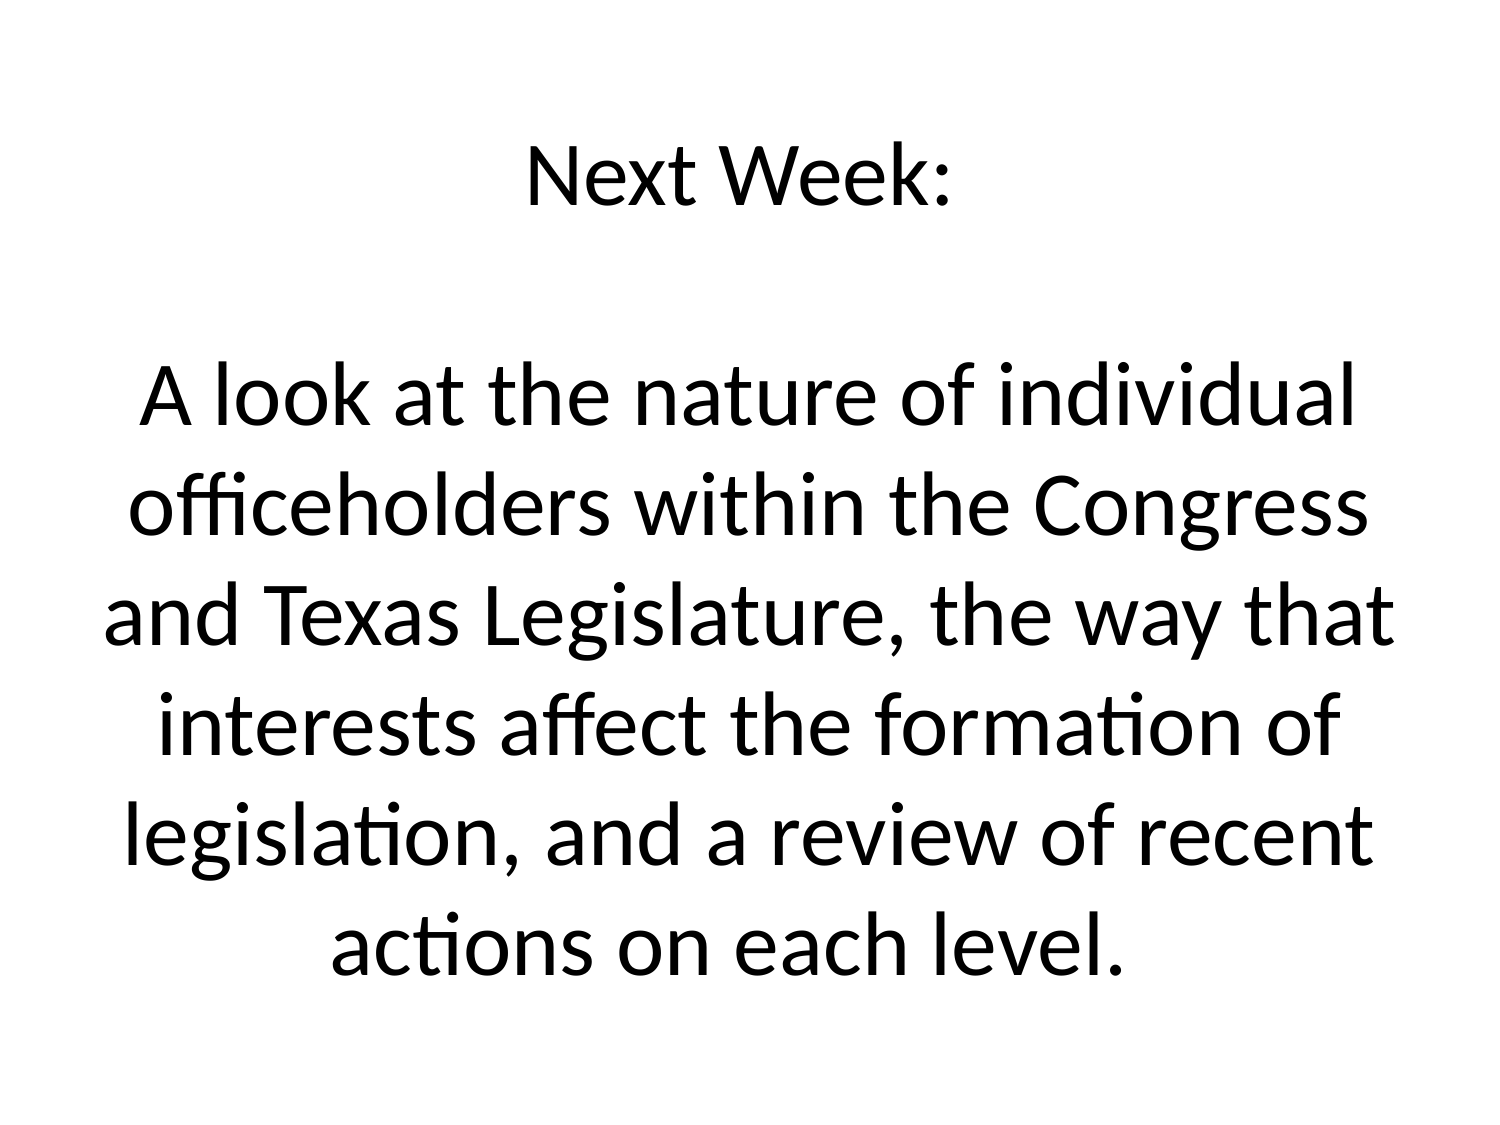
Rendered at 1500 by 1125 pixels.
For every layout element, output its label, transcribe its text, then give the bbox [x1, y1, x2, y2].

title Next Week: A look at the nature of individual officeholders within the Congress and Texas Legislature, the way that interests affect the formation of legislation, and a review of recent actions on each level. [74, 44, 1426, 1063]
